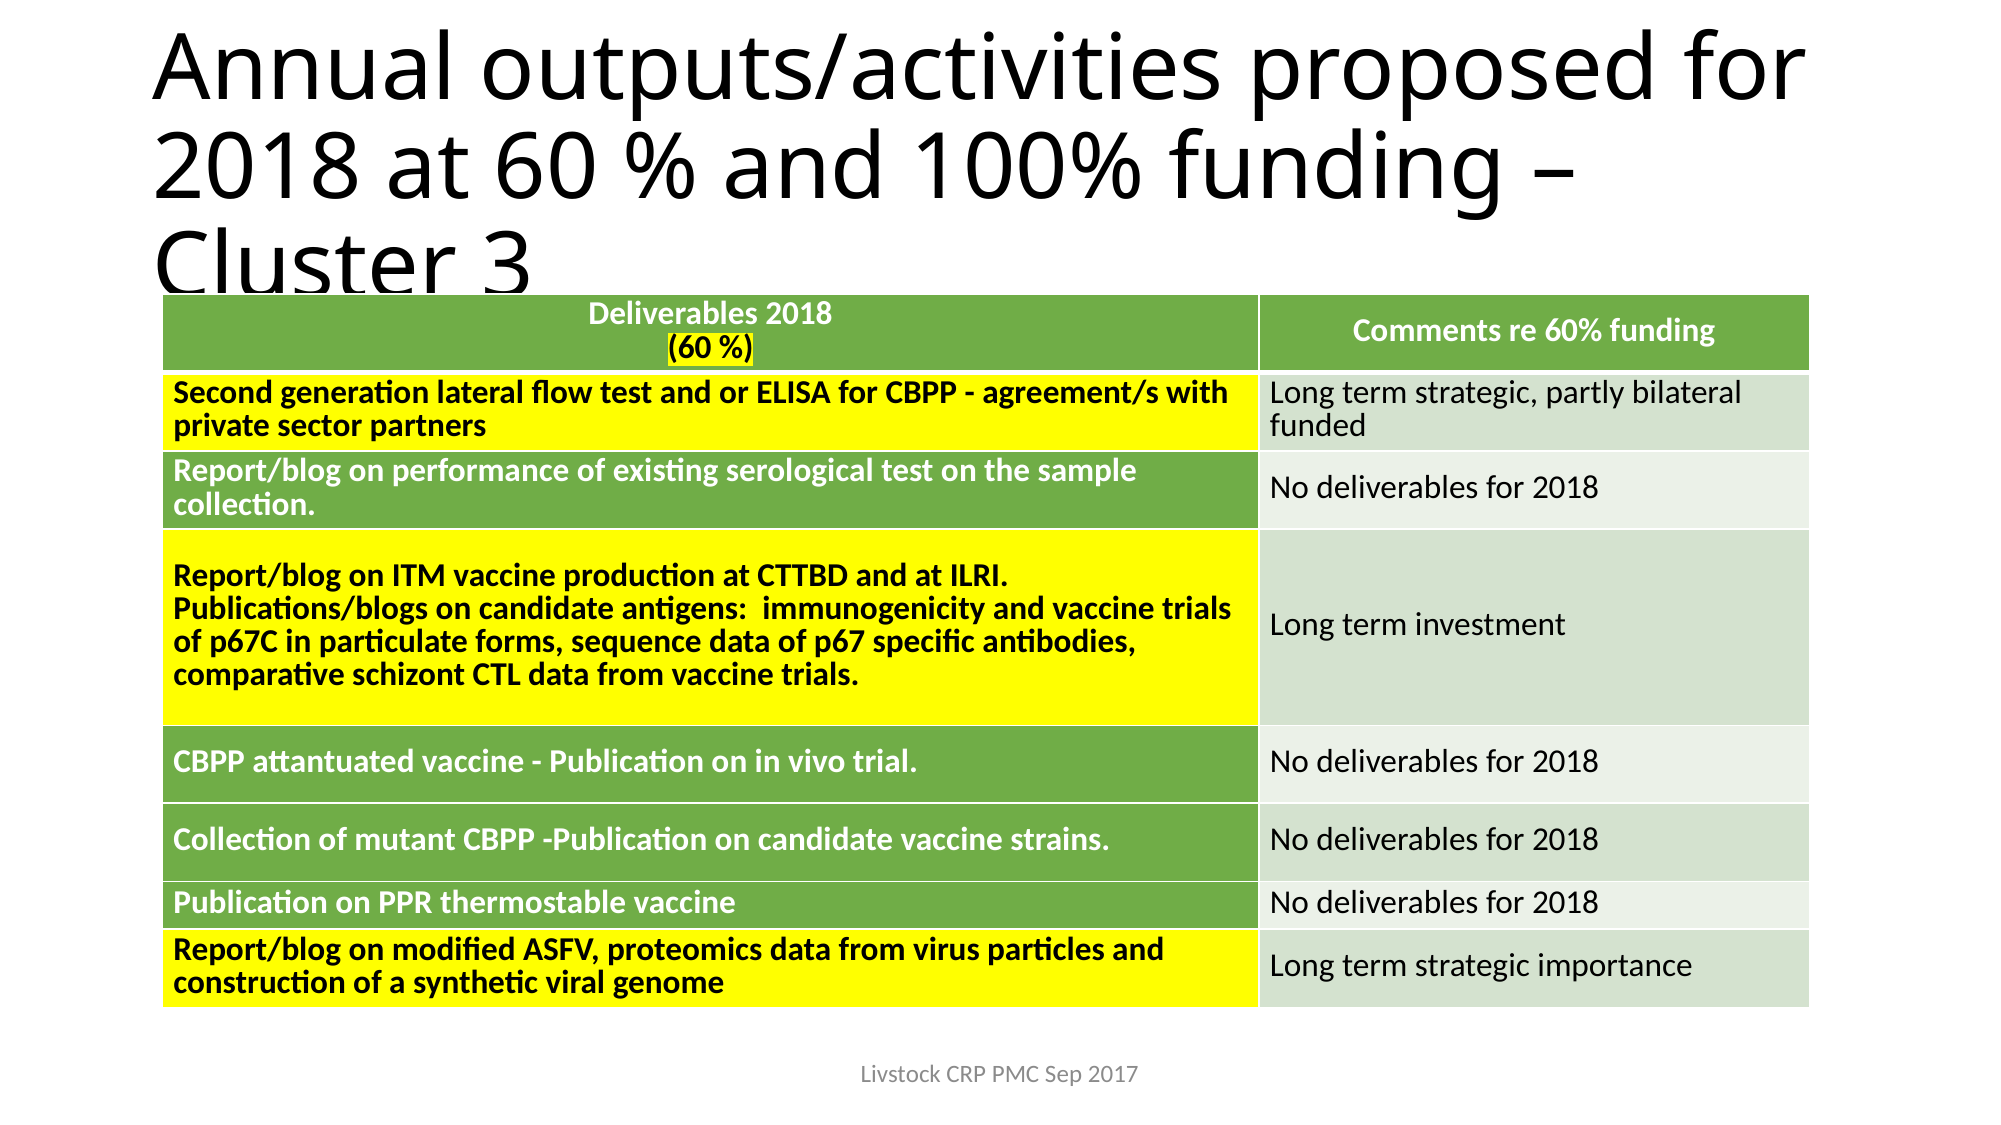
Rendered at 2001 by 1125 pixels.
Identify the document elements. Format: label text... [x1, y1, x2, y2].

table_cell No deliverables for 2018 [1260, 804, 1809, 881]
table_cell No deliverables for 2018 [1260, 452, 1809, 528]
list [137, 299, 1863, 1014]
table_cell Long term investment [1260, 530, 1809, 725]
footer Livstock CRP PMC Sep 2017 [662, 1042, 1338, 1103]
title Annual outputs/activities proposed for 2018 at 60 % and 100% funding – Cluster 3 [137, 59, 1863, 278]
table_cell Report/blog on modified ASFV, proteomics data from virus particles and construction of a synthetic viral genome [163, 930, 1258, 1007]
table_cell Long term strategic, partly bilateral funded [1260, 375, 1809, 450]
table_cell Second generation lateral flow test and or ELISA for CBPP - agreement/s with private sector partners [163, 375, 1258, 450]
table_cell Report/blog on performance of existing serological test on the sample collection. [163, 452, 1258, 528]
table_cell No deliverables for 2018 [1260, 726, 1809, 802]
table_header Comments re 60% funding [1260, 295, 1809, 370]
table_cell Collection of mutant CBPP -Publication on candidate vaccine strains. [163, 804, 1258, 881]
table_header Deliverables 2018 (60 %) [163, 295, 1258, 370]
table_cell Long term strategic importance [1260, 930, 1809, 1007]
table_cell Publication on PPR thermostable vaccine [163, 882, 1258, 928]
table_cell CBPP attantuated vaccine - Publication on in vivo trial. [163, 726, 1258, 802]
table_cell No deliverables for 2018 [1260, 882, 1809, 928]
table_cell Report/blog on ITM vaccine production at CTTBD and at ILRI. Publications/blogs on candidate antigens: immunogenicity and vaccine trials of p67C in particulate forms, sequence data of p67 specific antibodies, comparative schizont CTL data from vaccine trials. [163, 530, 1258, 725]
